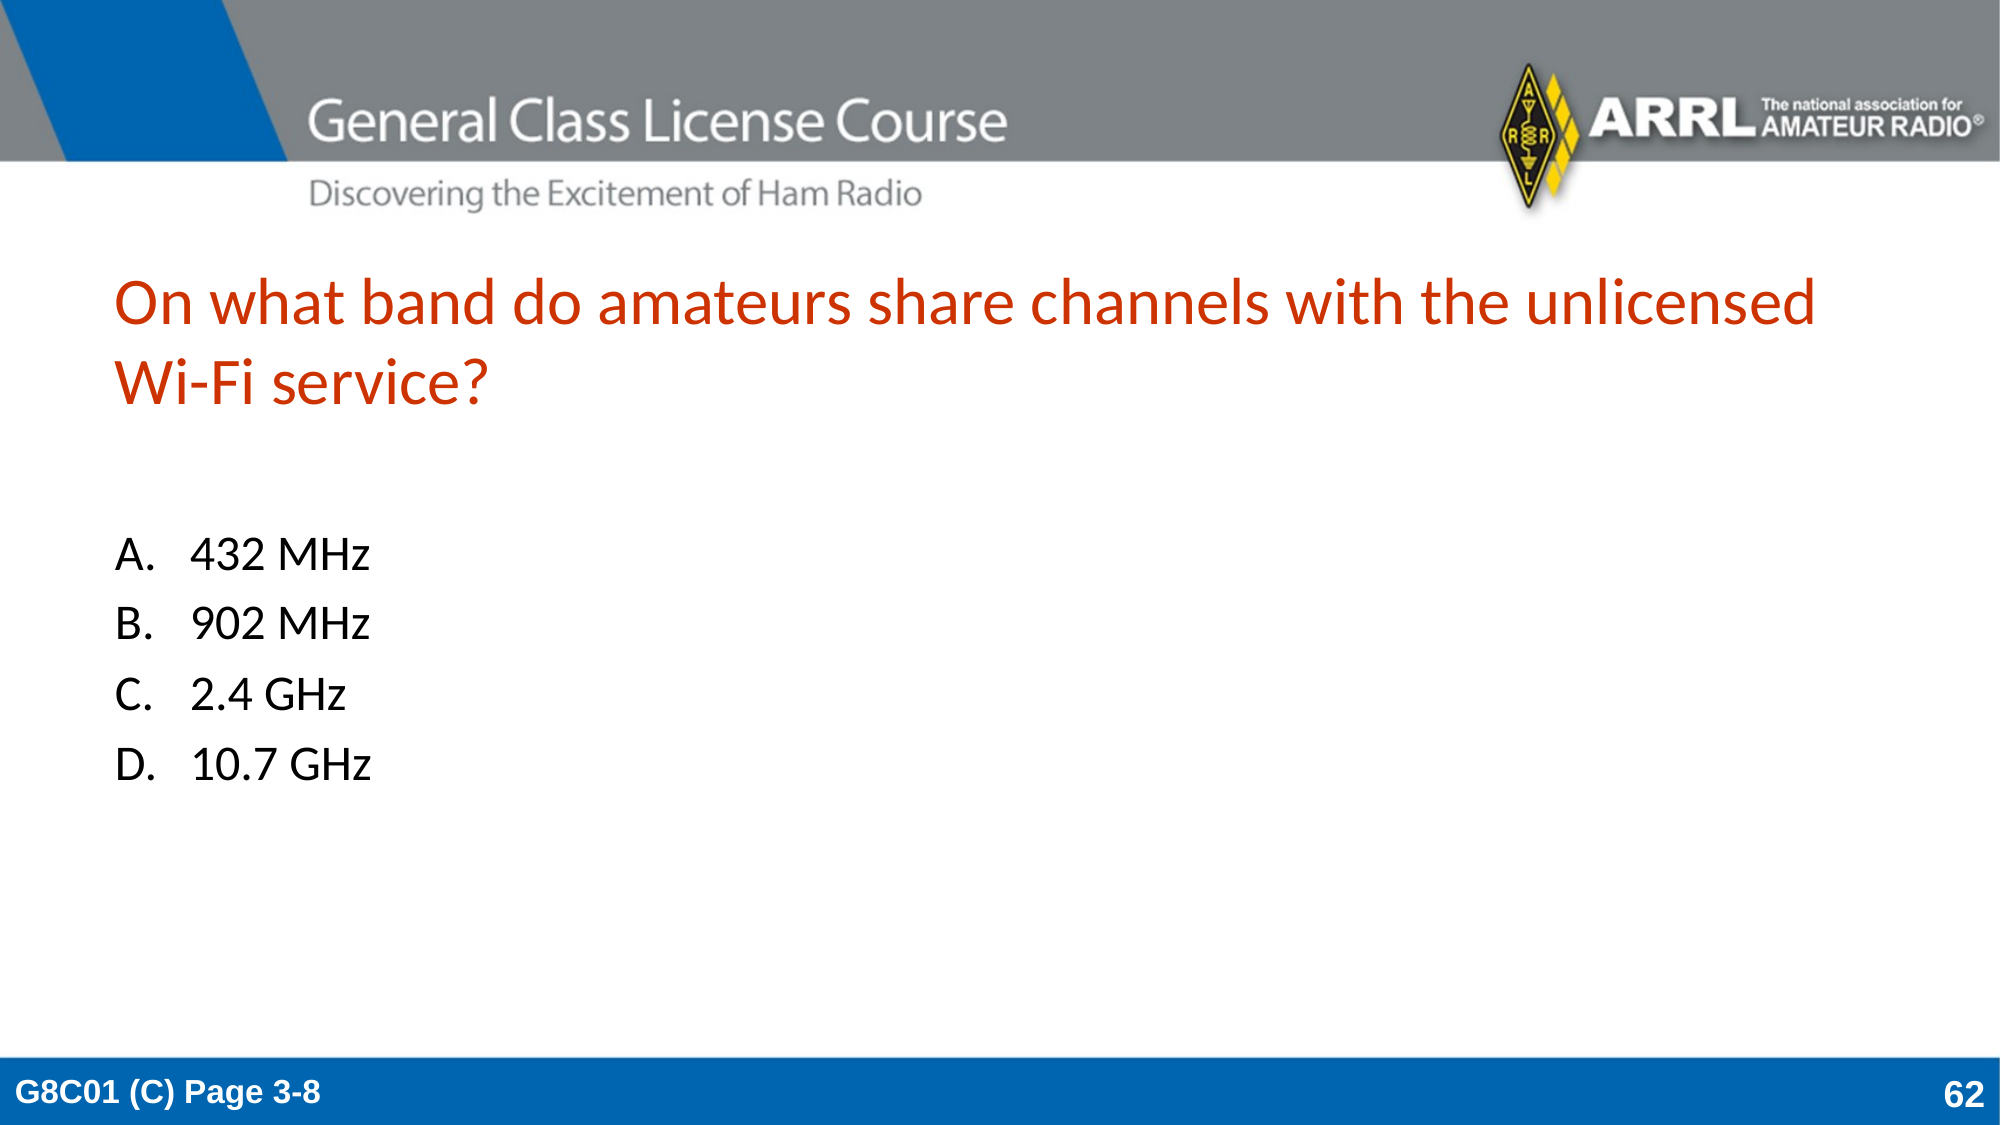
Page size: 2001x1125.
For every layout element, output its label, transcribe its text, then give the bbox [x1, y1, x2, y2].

text_box 62 [1875, 1062, 2000, 1123]
picture [0, 0, 2001, 1125]
title On what band do amateurs share channels with the unlicensed Wi-Fi service? [99, 249, 1900, 388]
list 432 MHz 902 MHz 2.4 GHz 10.7 GHz [99, 512, 1900, 1005]
text_box G8C01 (C) Page 3-8 [0, 1062, 1313, 1118]
